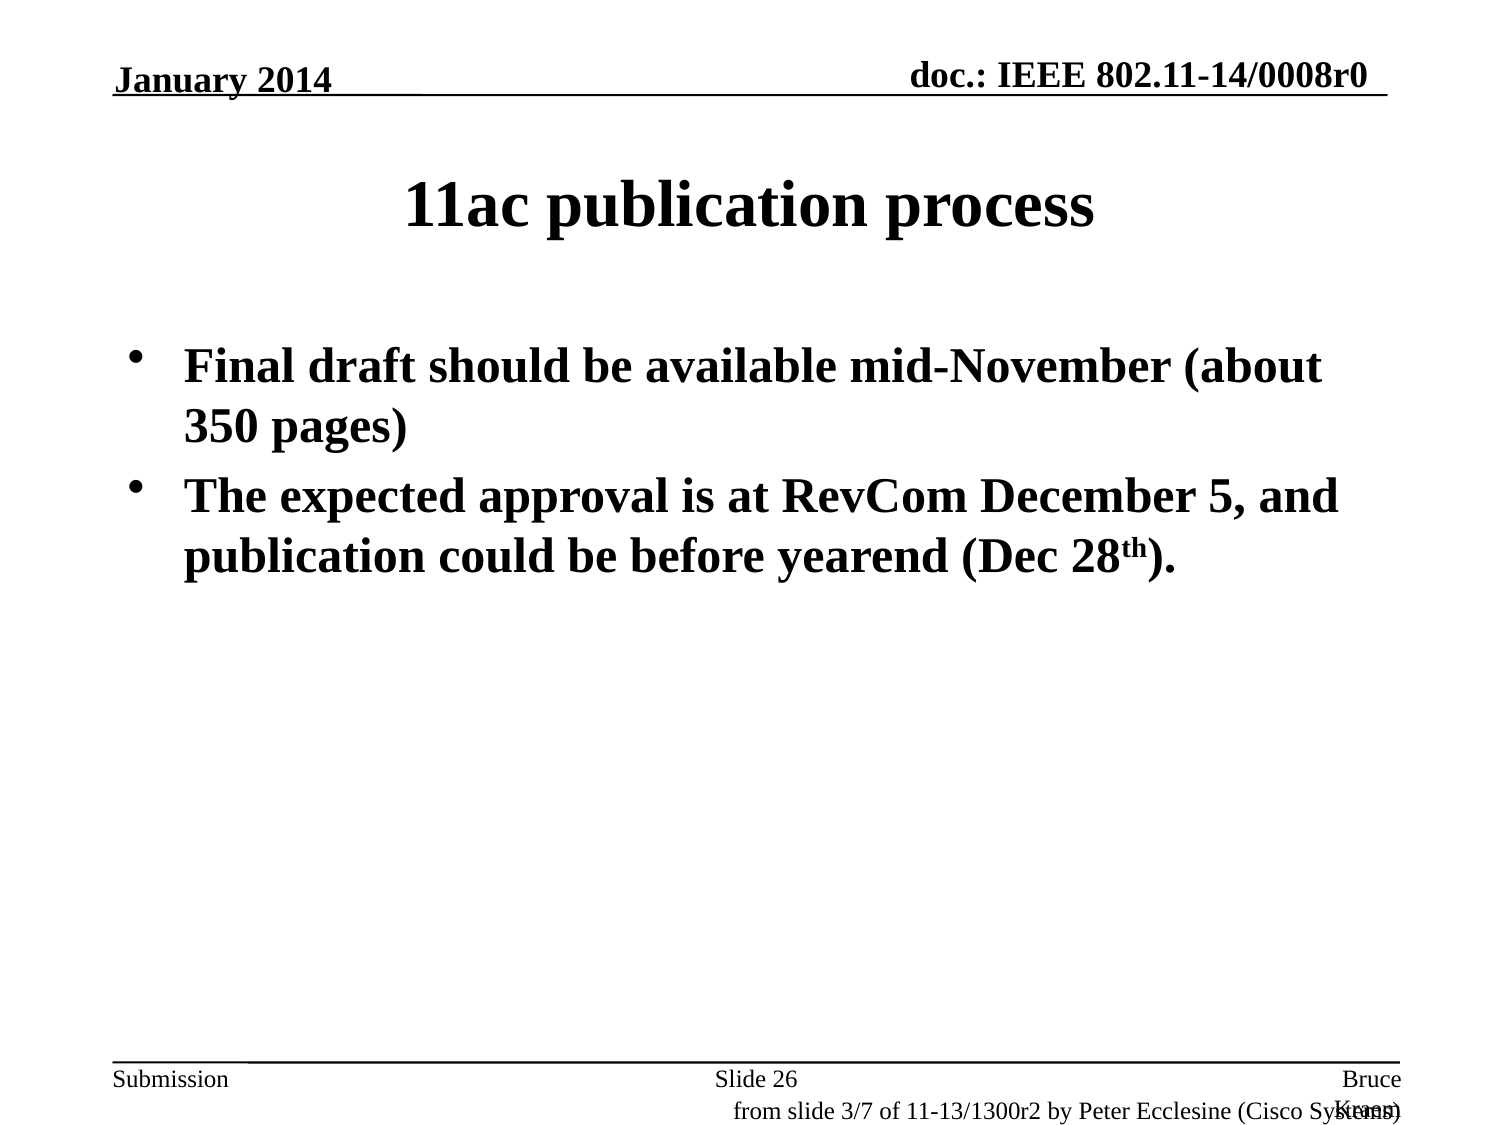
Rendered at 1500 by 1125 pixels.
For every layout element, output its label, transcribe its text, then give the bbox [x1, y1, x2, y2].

text_box from slide 3/7 of 11-13/1300r2 by Peter Ecclesine (Cisco Systems) [343, 1087, 1417, 1125]
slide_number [114, 54, 374, 100]
footer Bruce Kraemer, Marvell [1325, 1062, 1402, 1087]
list Final draft should be available mid-November (about 350 pages) The expected approval is at RevCom December 5, and publication could be before yearend (Dec 28th). [112, 324, 1388, 1000]
slide_number Slide 26 [712, 1062, 800, 1087]
title 11ac publication process [112, 112, 1388, 288]
